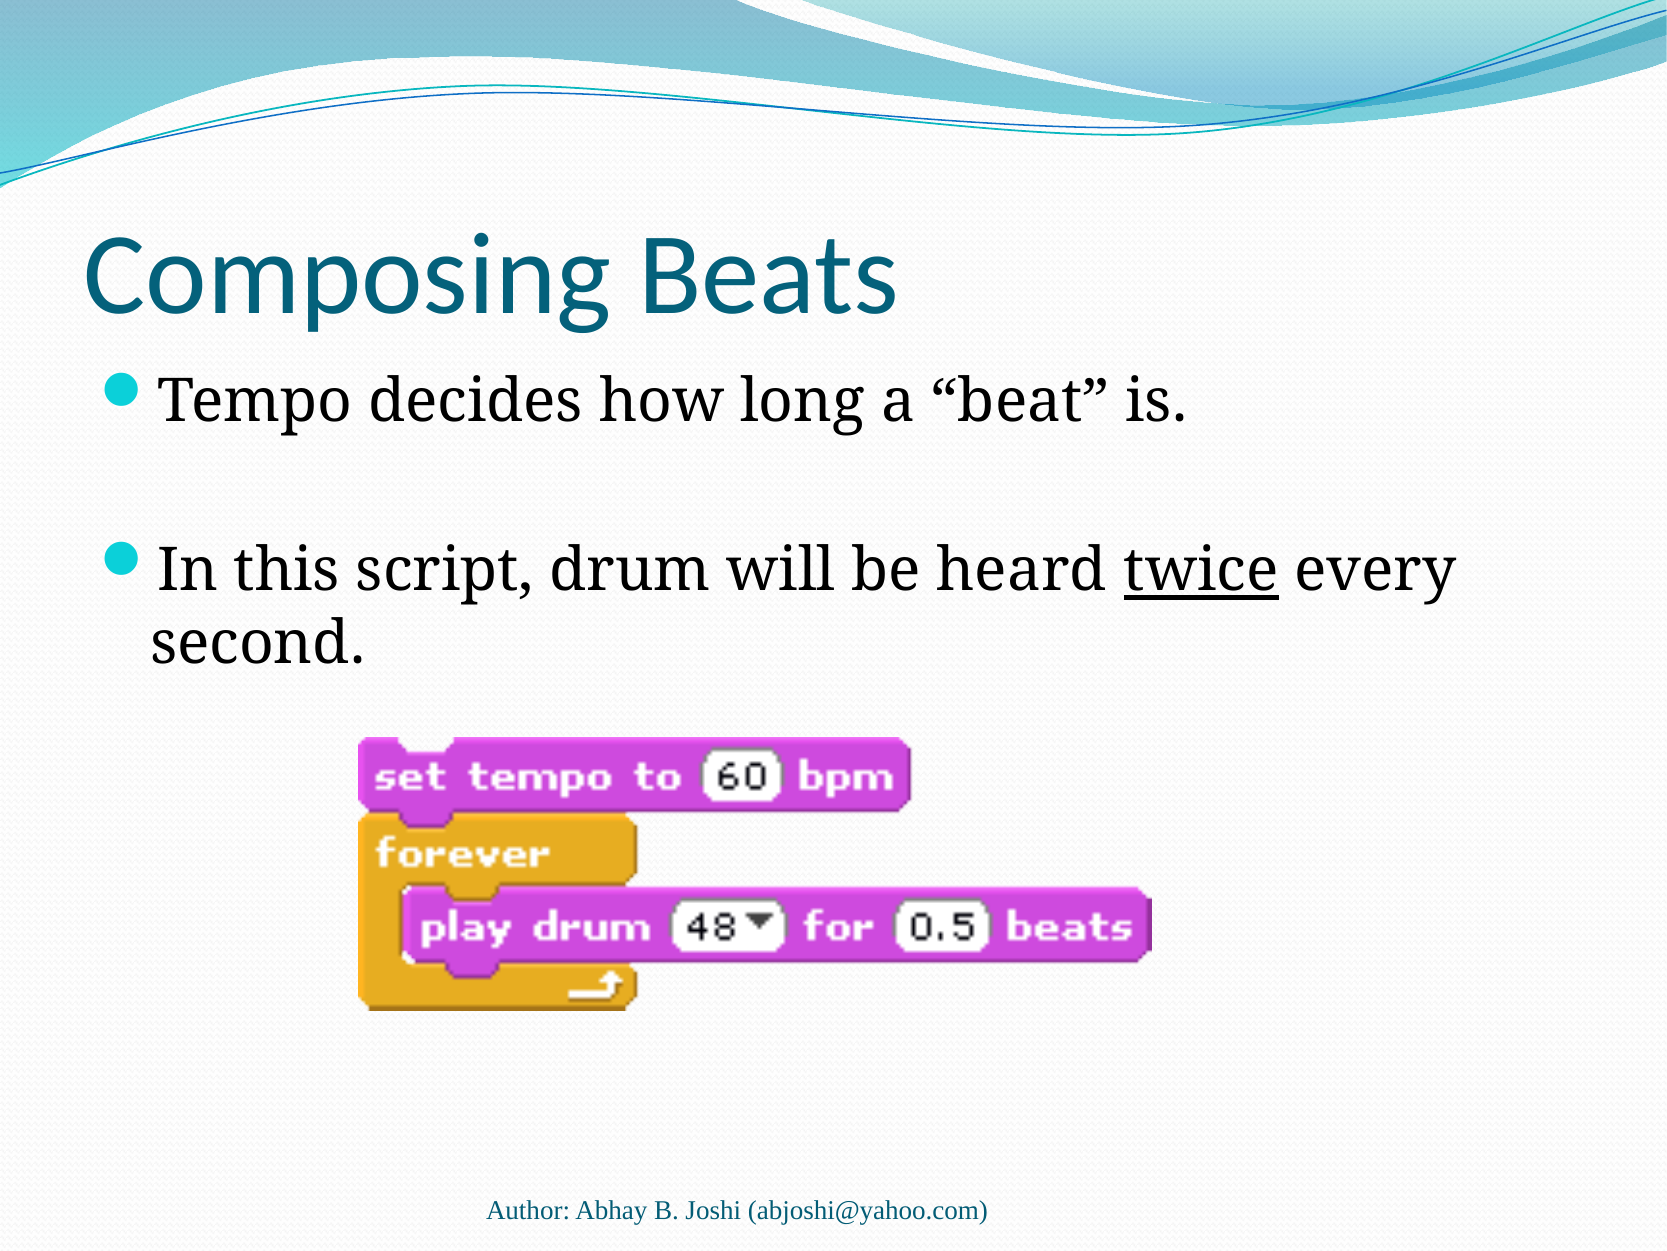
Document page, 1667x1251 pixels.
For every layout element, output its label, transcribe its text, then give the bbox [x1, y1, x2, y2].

title Composing Beats [83, 128, 1584, 337]
list Tempo decides how long a “beat” is. In this script, drum will be heard twice every second. [83, 352, 1584, 1153]
footer Author: Abhay B. Joshi (abjoshi@yahoo.com) [486, 1158, 1098, 1226]
picture [358, 737, 1152, 1012]
